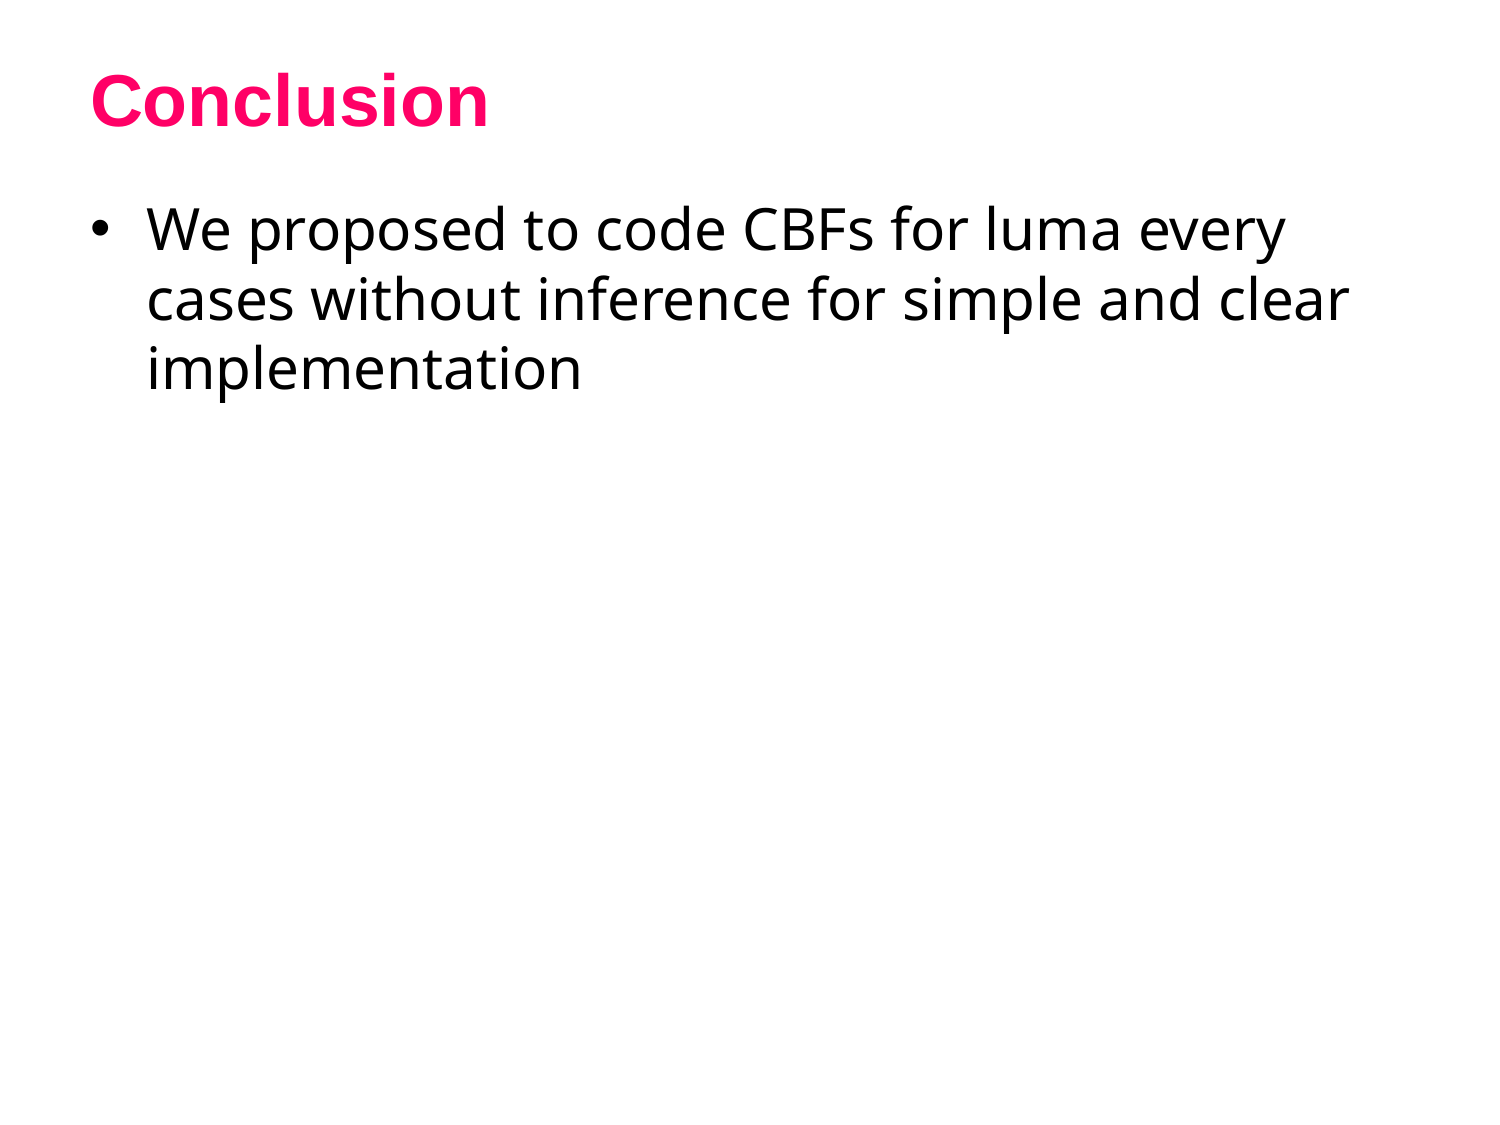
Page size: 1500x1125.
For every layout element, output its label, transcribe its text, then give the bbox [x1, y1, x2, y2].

list We proposed to code CBFs for luma every cases without inference for simple and clear implementation [75, 184, 1425, 1005]
title Conclusion [75, 45, 1425, 149]
